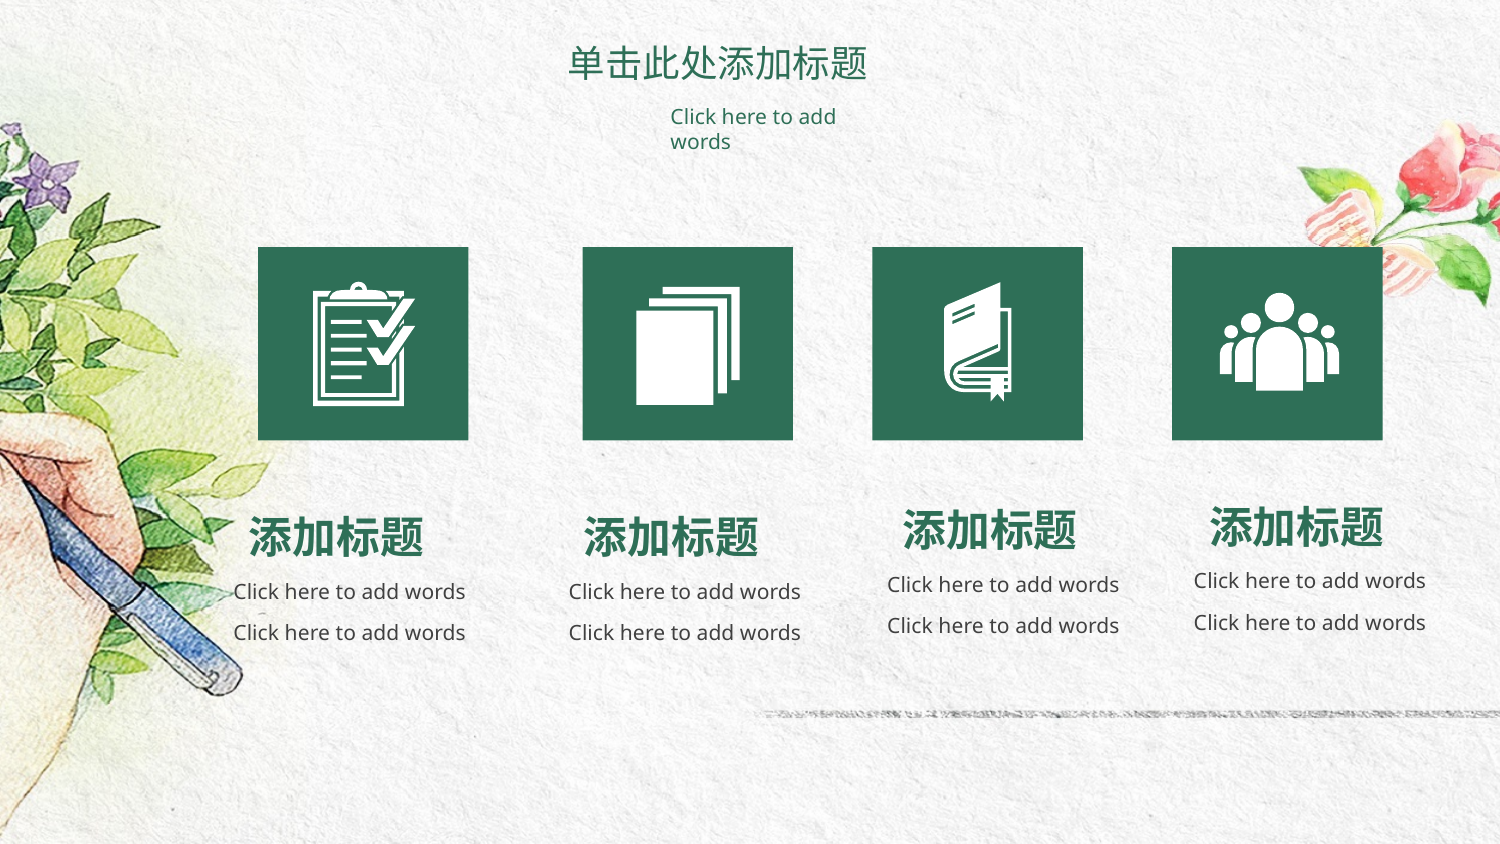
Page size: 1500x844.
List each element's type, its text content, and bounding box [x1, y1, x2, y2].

text_box [1235, 336, 1256, 382]
text_box [1264, 292, 1295, 323]
text_box Click here to add words [218, 570, 528, 611]
text_box [1303, 336, 1324, 382]
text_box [636, 286, 740, 405]
text_box [1219, 342, 1235, 375]
text_box 添加标题 [569, 502, 887, 570]
text_box [1224, 325, 1238, 339]
text_box [1256, 326, 1303, 391]
text_box Click here to add words [872, 563, 1178, 604]
text_box [313, 281, 416, 407]
text_box [1320, 325, 1335, 339]
text_box [1298, 312, 1319, 333]
text_box Click here to add words [872, 605, 1182, 646]
text_box Click here to add words [1178, 560, 1488, 601]
text_box Click here to add words [1178, 601, 1488, 642]
text_box Click here to add words [553, 612, 863, 653]
text_box 添加标题 [1194, 492, 1500, 560]
text_box [871, 246, 1084, 441]
text_box [944, 282, 1012, 402]
text_box [1324, 342, 1340, 375]
text_box 添加标题 [887, 495, 1194, 563]
text_box [582, 246, 794, 441]
picture [0, 0, 1500, 844]
text_box [257, 246, 470, 441]
text_box 添加标题 [233, 502, 567, 570]
text_box Click here to add words [218, 612, 528, 653]
text_box [1240, 312, 1261, 333]
text_box Click here to add words [553, 570, 863, 611]
text_box [1171, 246, 1384, 441]
